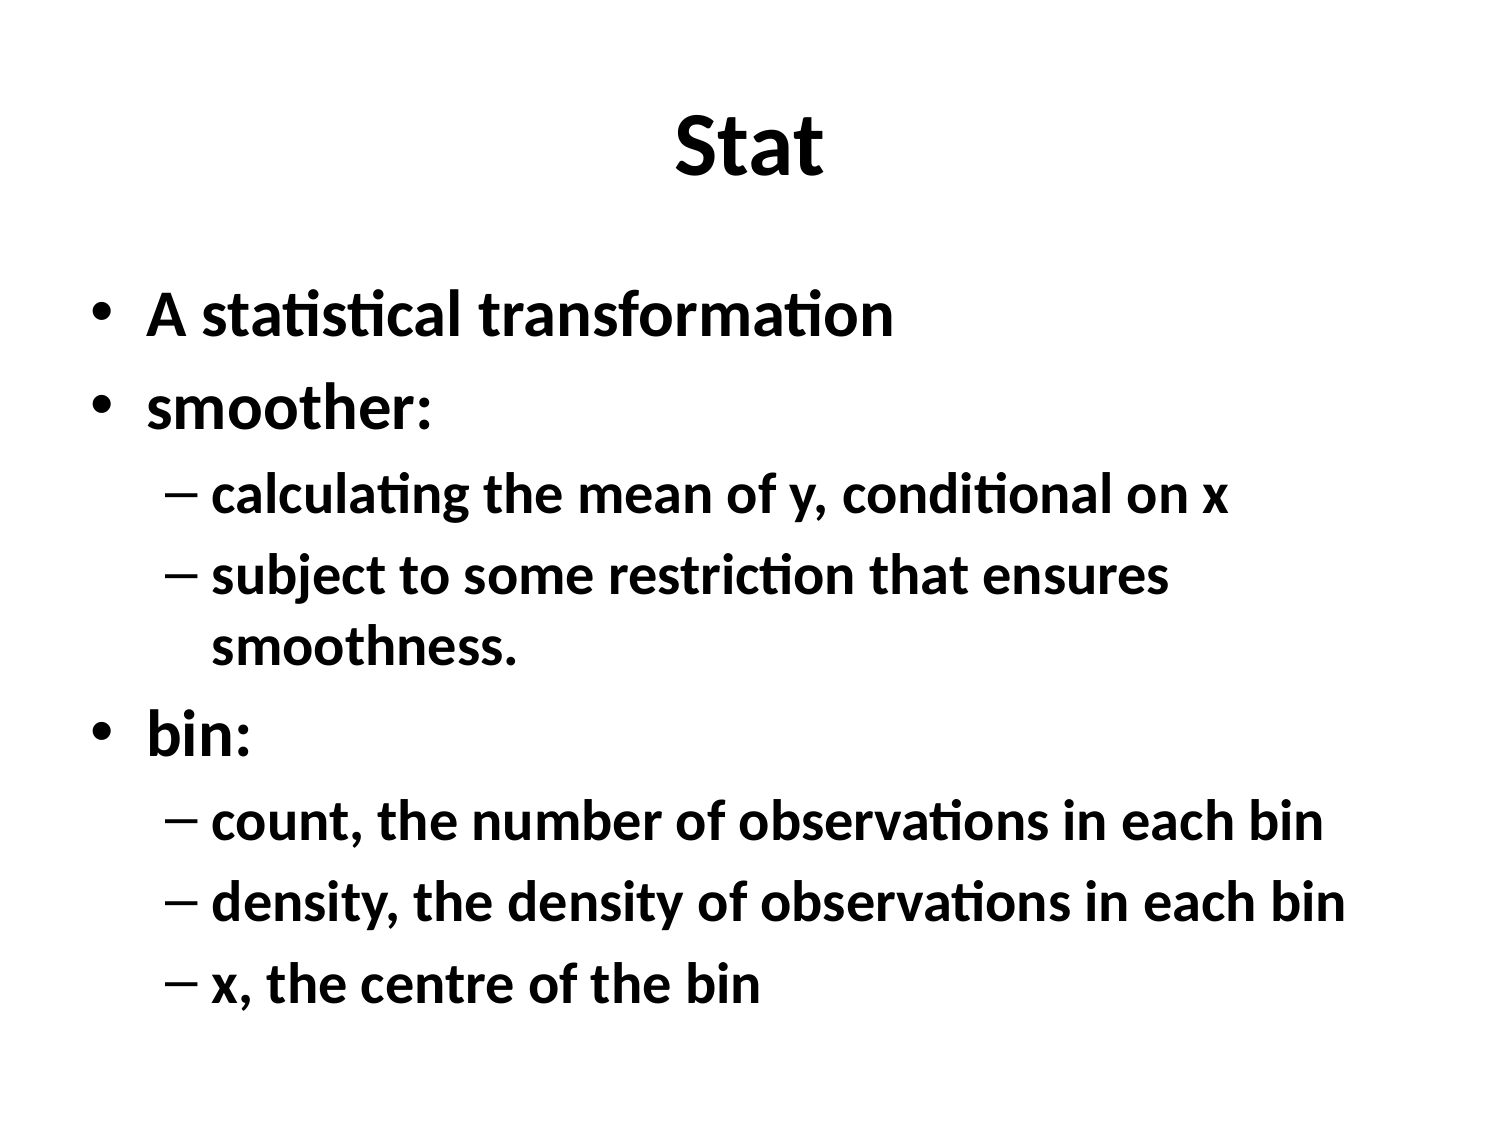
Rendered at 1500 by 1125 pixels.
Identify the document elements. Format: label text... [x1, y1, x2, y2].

title Stat [75, 45, 1425, 233]
list A statistical transformation smoother: calculating the mean of y, conditional on x subject to some restriction that ensures smoothness. bin: count, the number of observations in each bin density, the density of observations in each bin x, the centre of the bin [75, 262, 1425, 1005]
